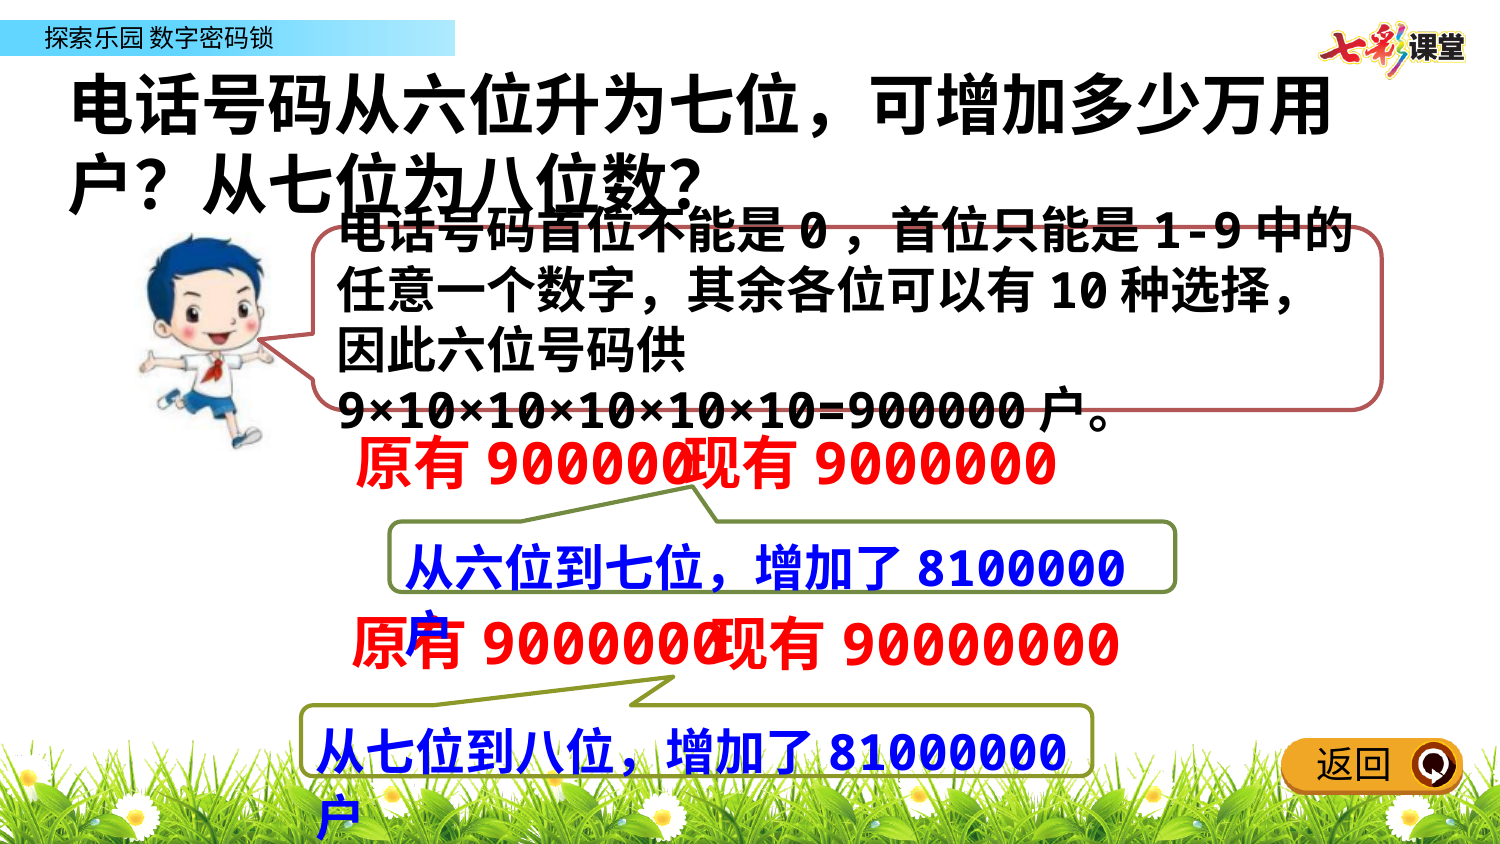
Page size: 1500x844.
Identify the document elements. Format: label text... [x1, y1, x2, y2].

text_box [1281, 733, 1464, 795]
text_box 现有9000000 [668, 419, 1282, 497]
picture [0, 740, 1500, 844]
text_box 从七位到八位，增加了81000000户 [298, 674, 1095, 779]
text_box 电话号码首位不能是0，首位只能是1-9中的任意一个数字，其余各位可以有10种选择，因此六位号码供9×10×10×10×10×10=900000户。 [282, 224, 1384, 413]
picture [1316, 20, 1468, 80]
text_box 从六位到七位，增加了8100000户 [387, 484, 1178, 595]
text_box 现有90000000 [695, 599, 1137, 677]
text_box 电话号码从六位升为七位，可增加多少万用户？从七位为八位数？ [53, 55, 1408, 189]
text_box 原有9000000 [336, 599, 695, 677]
text_box 原有900000 [340, 419, 668, 497]
picture [134, 232, 278, 452]
